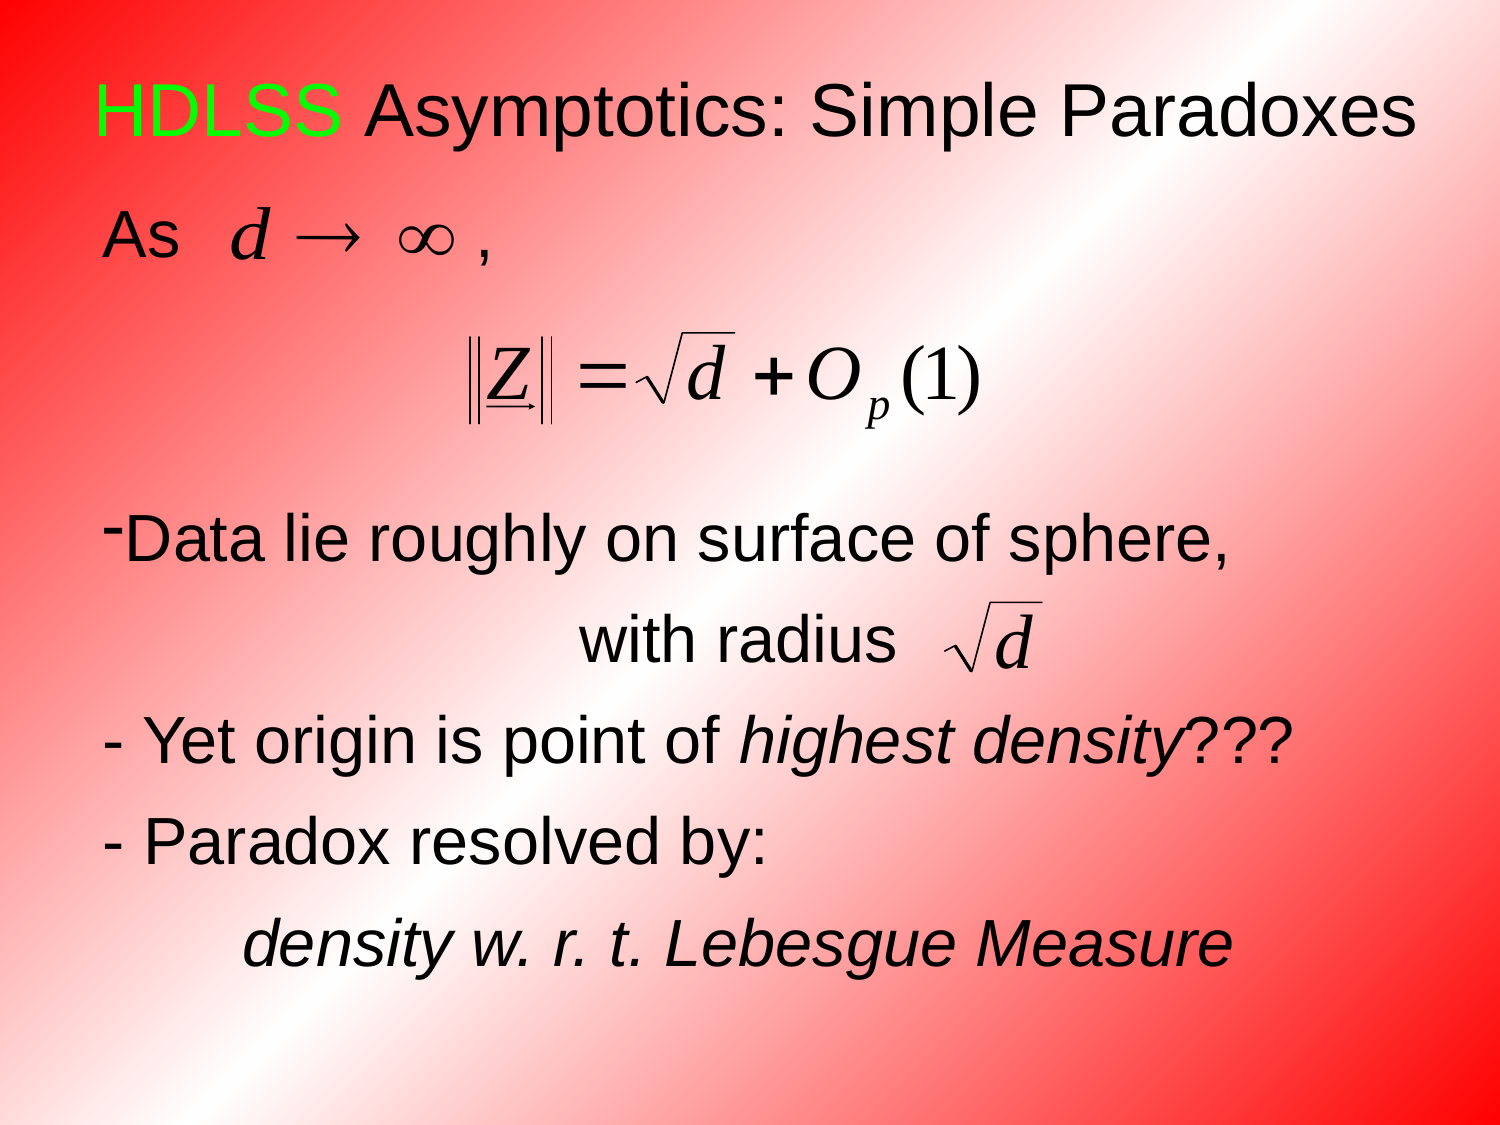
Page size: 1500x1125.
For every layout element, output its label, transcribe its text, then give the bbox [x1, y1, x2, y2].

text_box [937, 594, 1051, 682]
list As , Data lie roughly on surface of sphere, with radius - Yet origin is point of highest density??? - Paradox resolved by: density w. r. t. Lebesgue Measure [87, 174, 1409, 1013]
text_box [462, 324, 988, 436]
title HDLSS Asymptotics: Simple Paradoxes [50, 24, 1463, 188]
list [224, 199, 463, 269]
